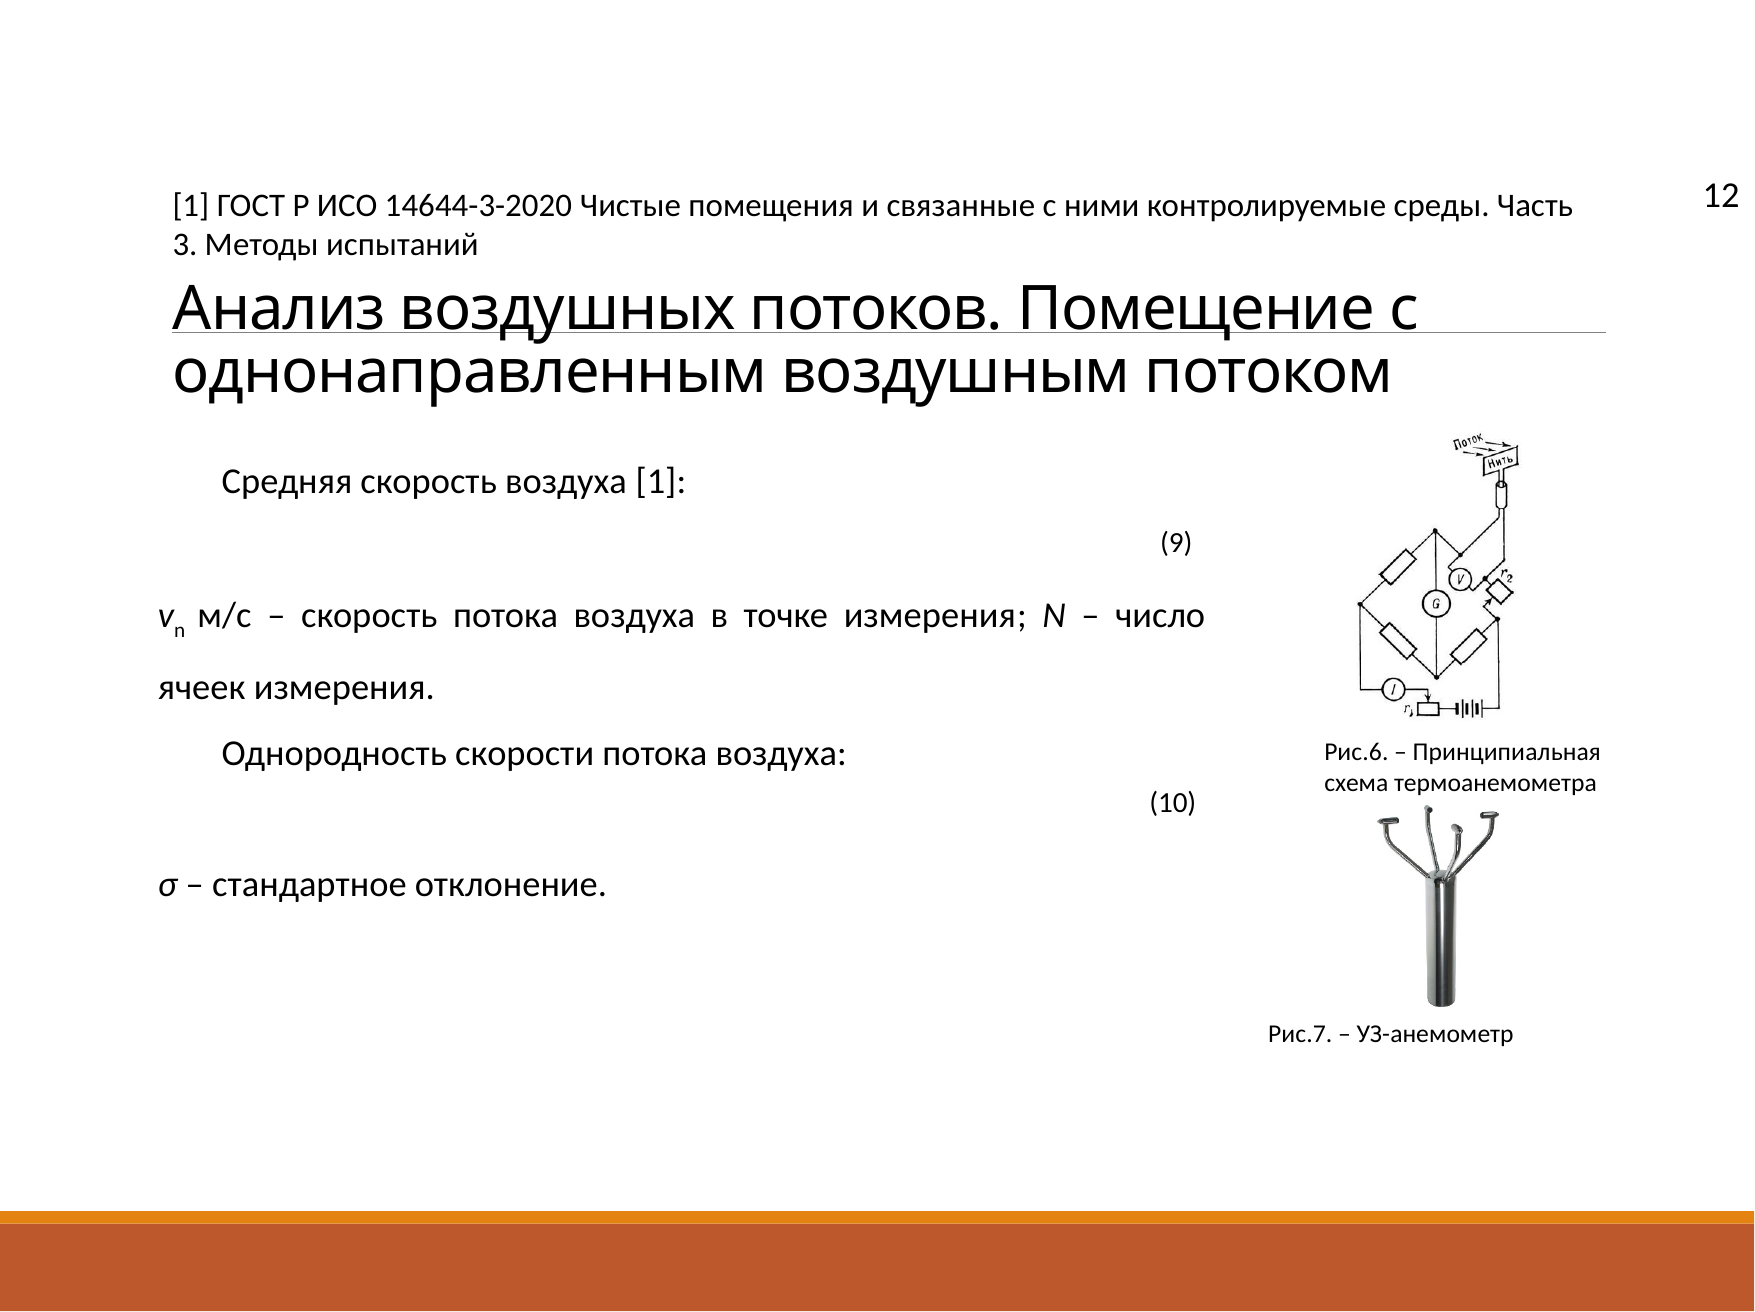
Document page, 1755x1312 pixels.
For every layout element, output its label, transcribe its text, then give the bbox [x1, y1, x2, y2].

list Средняя скорость воздуха [1]: vn м/с – скорость потока воздуха в точке измерения; N – число ячеек измерения. Однородность скорости потока воздуха: σ – стандартное отклонение. [157, 427, 1206, 1007]
text_box Рис.7. – УЗ-анемометр [1253, 1009, 1624, 1055]
picture [1377, 805, 1500, 1008]
text_box [1] ГОСТ Р ИСО 14644-3-2020 Чистые помещения и связанные с ними контролируемые среды. Часть 3. Методы испытаний [157, 175, 1605, 270]
title Анализ воздушных потоков. Помещение с однонаправленным воздушным потоком [157, 270, 1606, 413]
text_box Рис.6. – Принципиальная схема термоанемометра [1309, 727, 1642, 804]
text_box 12 [1686, 163, 1755, 223]
picture [1347, 425, 1530, 727]
